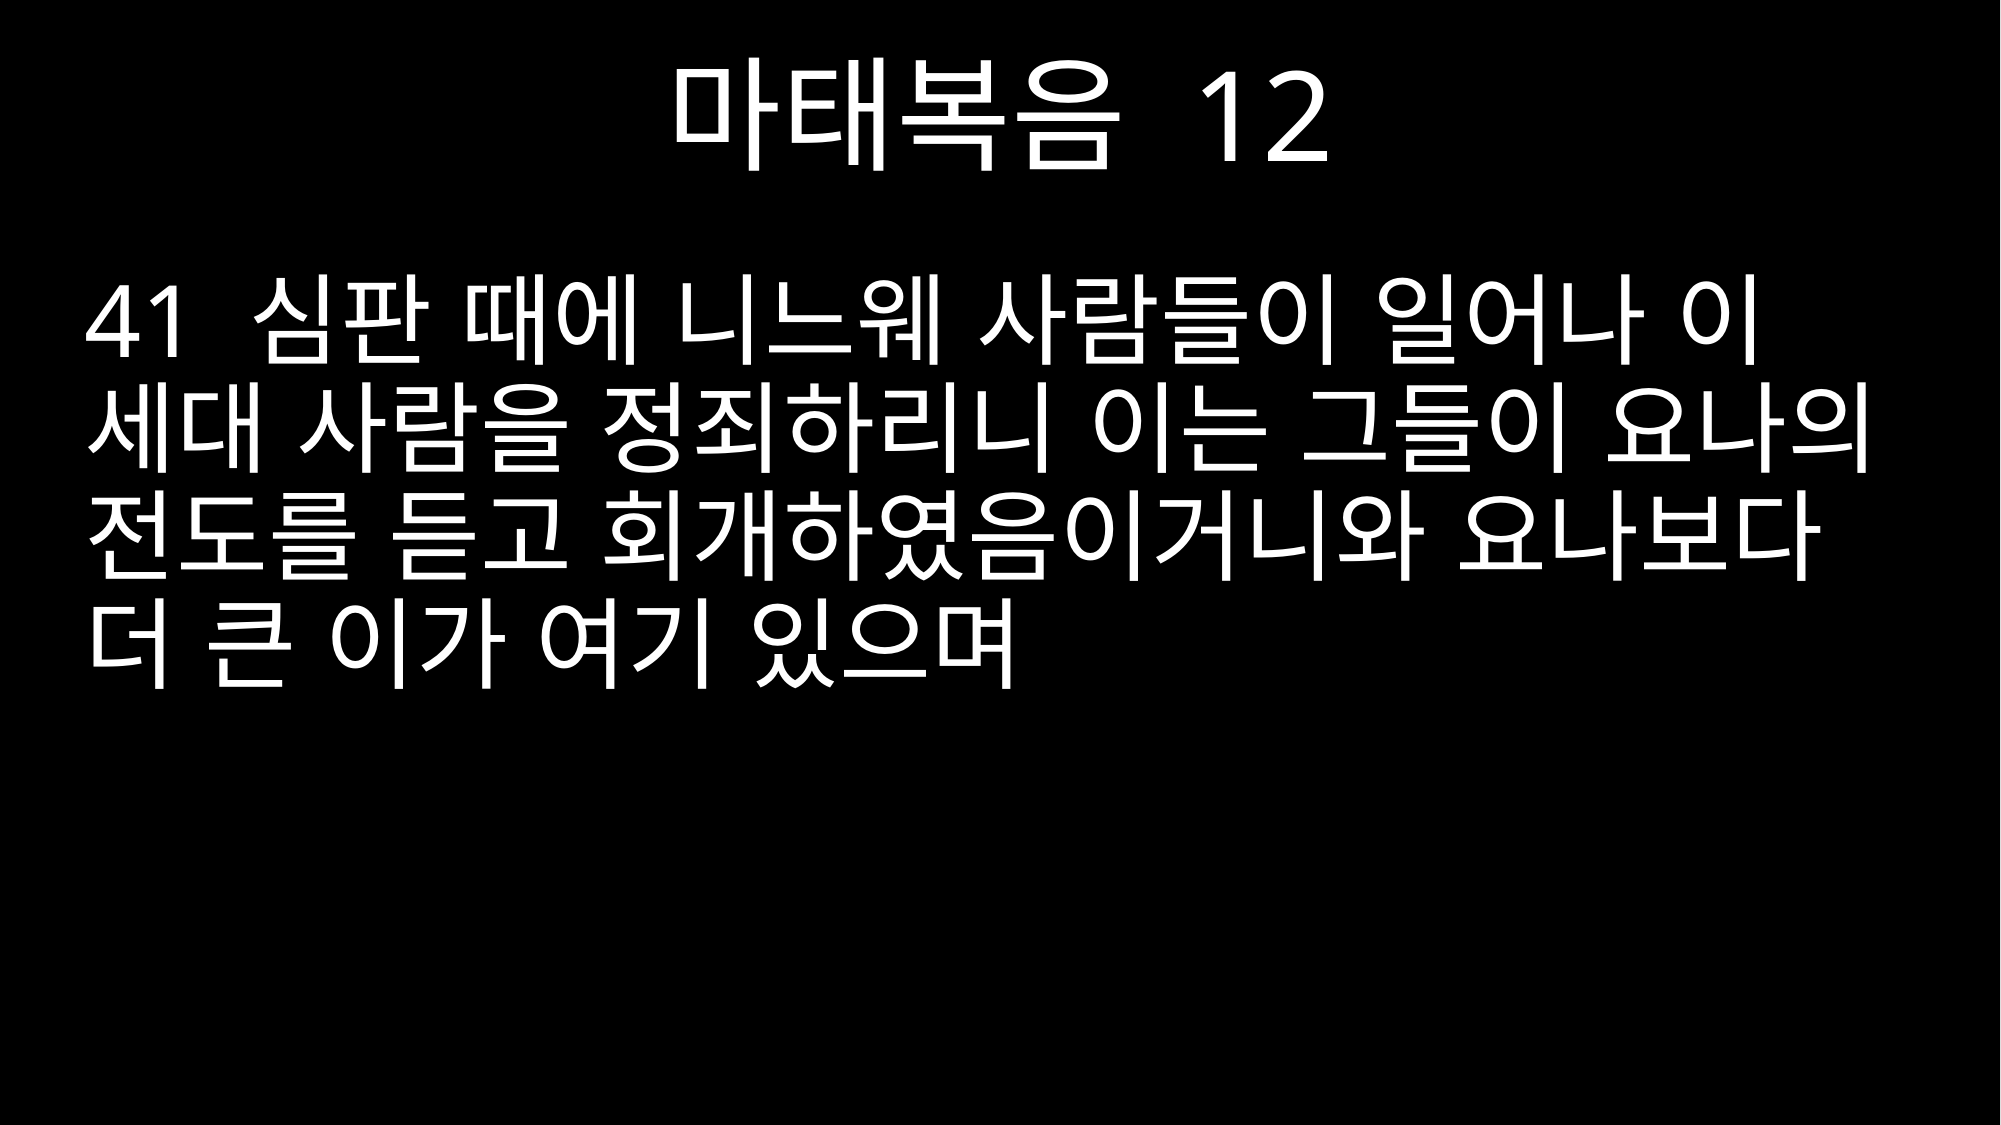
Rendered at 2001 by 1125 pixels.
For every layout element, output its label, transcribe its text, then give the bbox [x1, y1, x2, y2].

list 41 심판 때에 니느웨 사람들이 일어나 이 세대 사람을 정죄하리니 이는 그들이 요나의 전도를 듣고 회개하였음이거니와 요나보다 더 큰 이가 여기 있으며 [69, 263, 1953, 423]
picture [0, 0, 2001, 1125]
footer 마태복음 12 [0, 32, 2000, 192]
